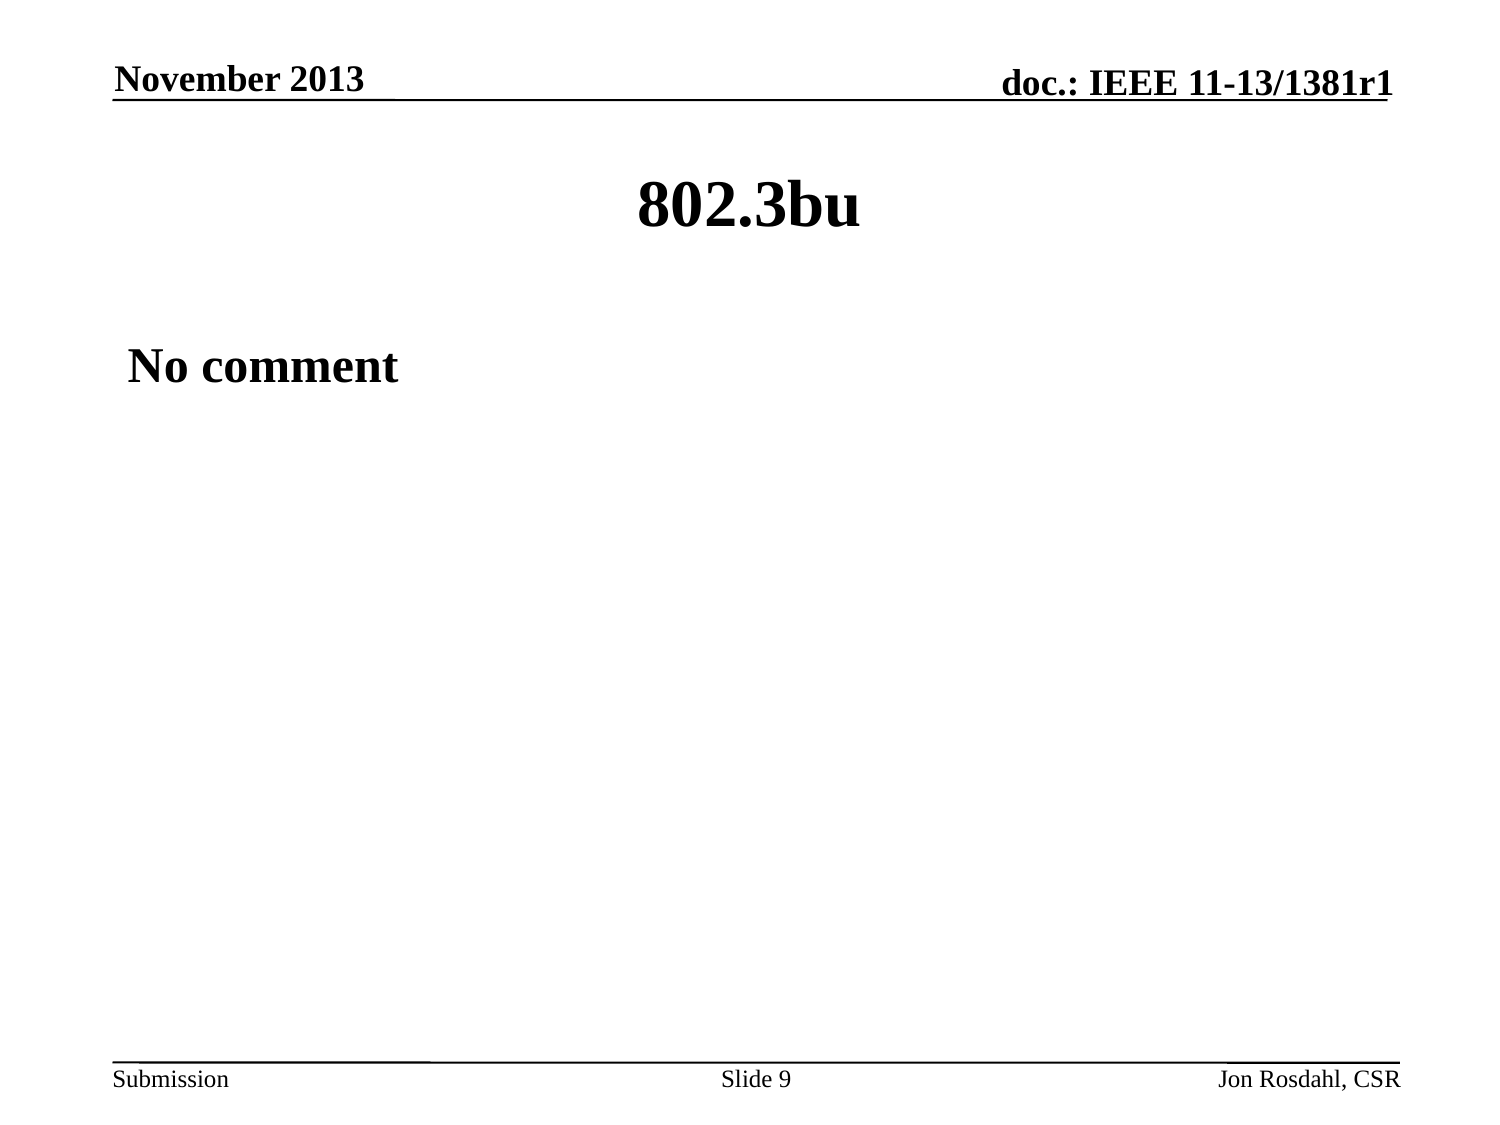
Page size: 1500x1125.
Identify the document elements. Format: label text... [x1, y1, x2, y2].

title 802.3bu [112, 112, 1388, 288]
list No comment [112, 324, 1388, 1000]
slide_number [114, 54, 423, 100]
footer Jon Rosdahl, CSR [878, 1061, 1402, 1093]
slide_number Slide 9 [712, 1061, 800, 1123]
